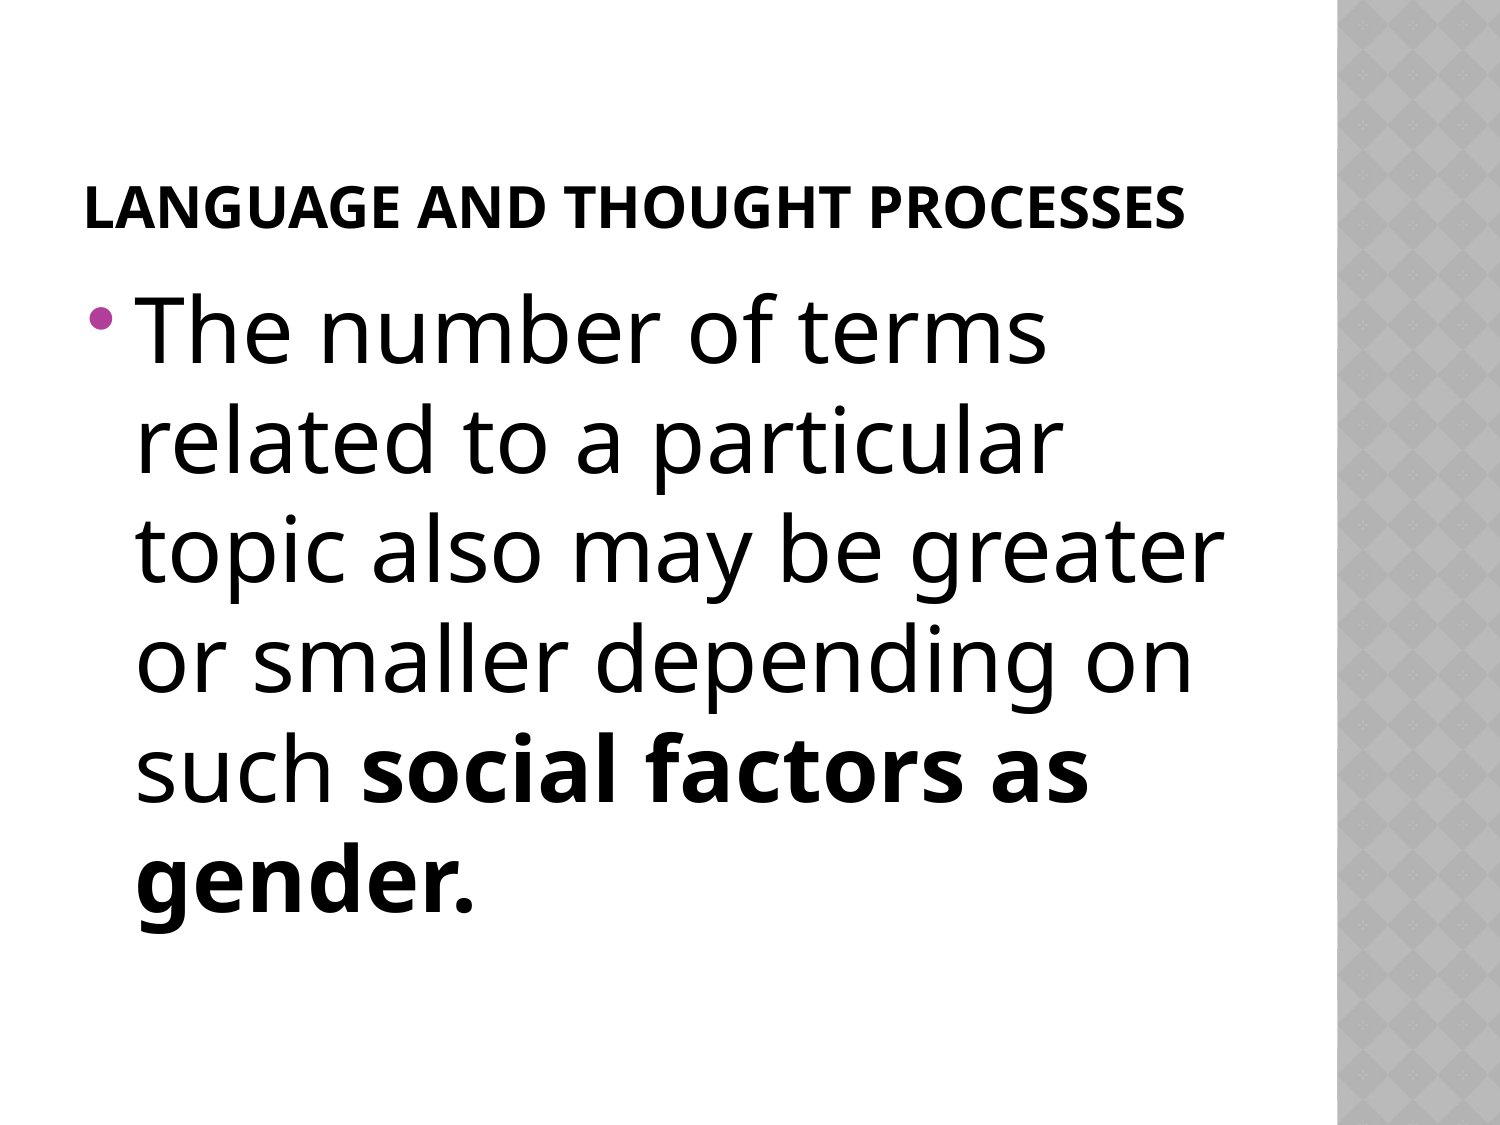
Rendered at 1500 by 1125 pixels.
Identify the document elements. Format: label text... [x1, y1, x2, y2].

list The number of terms related to a particular topic also may be greater or smaller depending on such social factors as gender. [75, 264, 1263, 1059]
title Language and thought processes [75, 52, 1263, 240]
